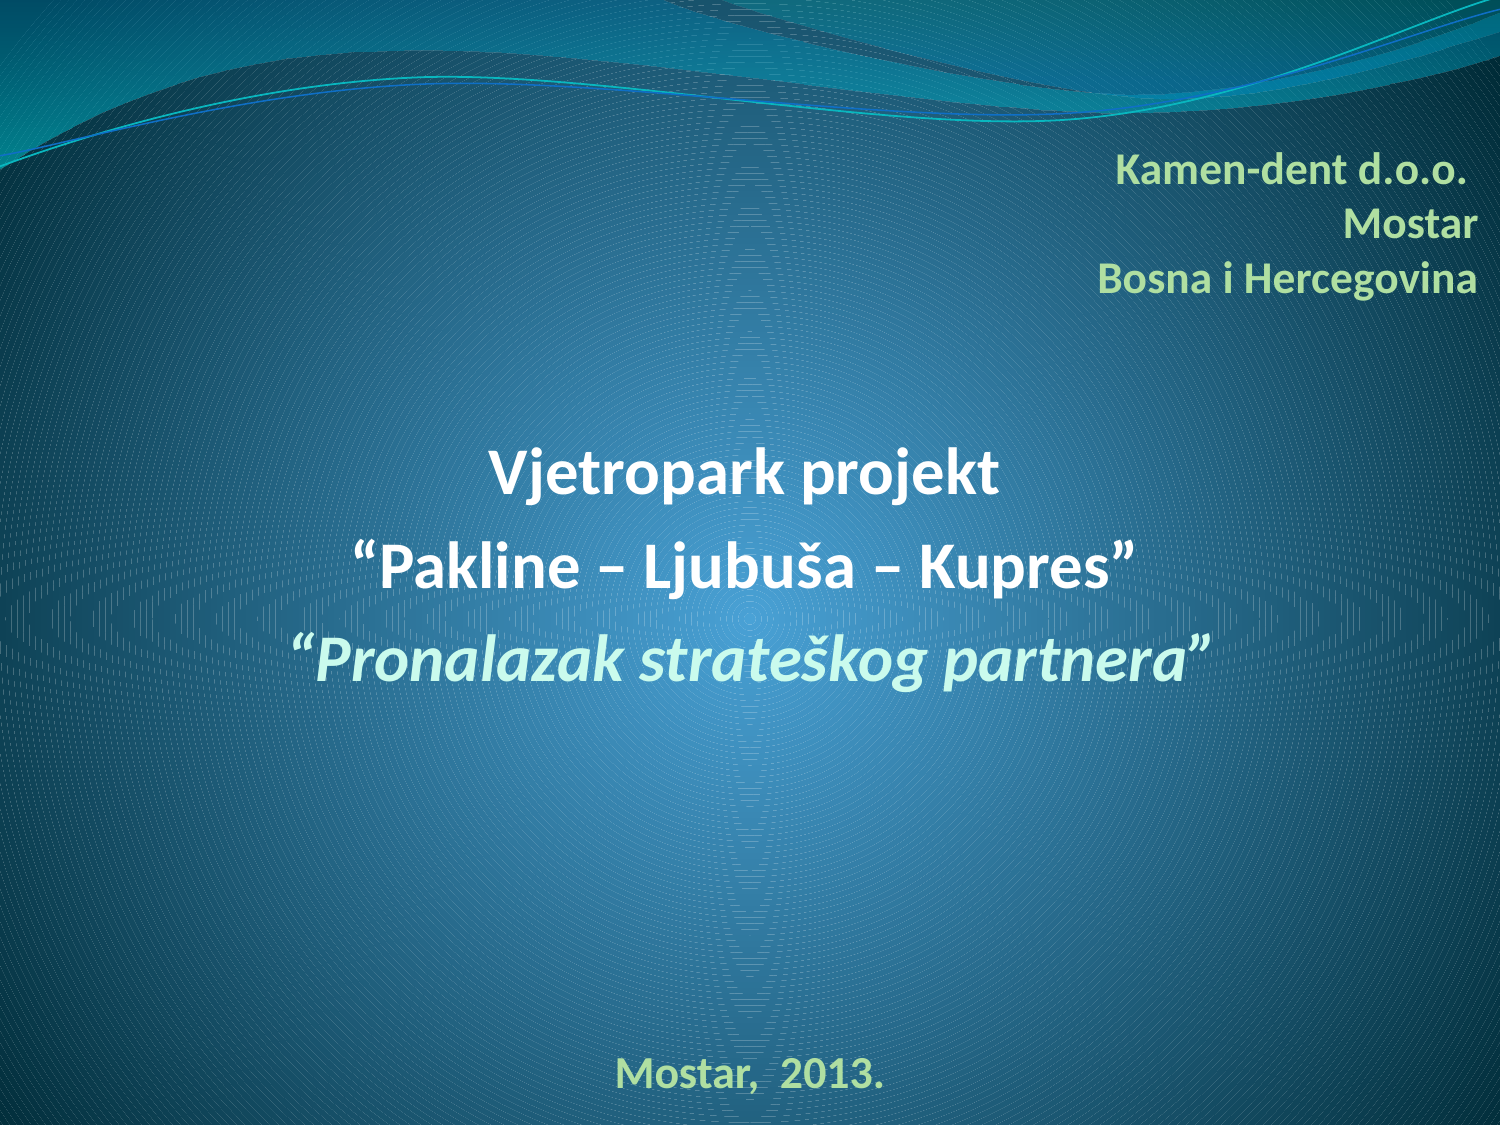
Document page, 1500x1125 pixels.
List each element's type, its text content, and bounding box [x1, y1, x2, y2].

title Kamen-dent d.o.o. Mostar Bosna i Hercegovina [643, 137, 1482, 303]
text_box Mostar, 2013. [0, 1035, 1500, 1105]
subtitle Vjetropark projekt “Pakline – Ljubuša – Kupres” “Pronalazak strateškog partnera” [0, 420, 1500, 740]
